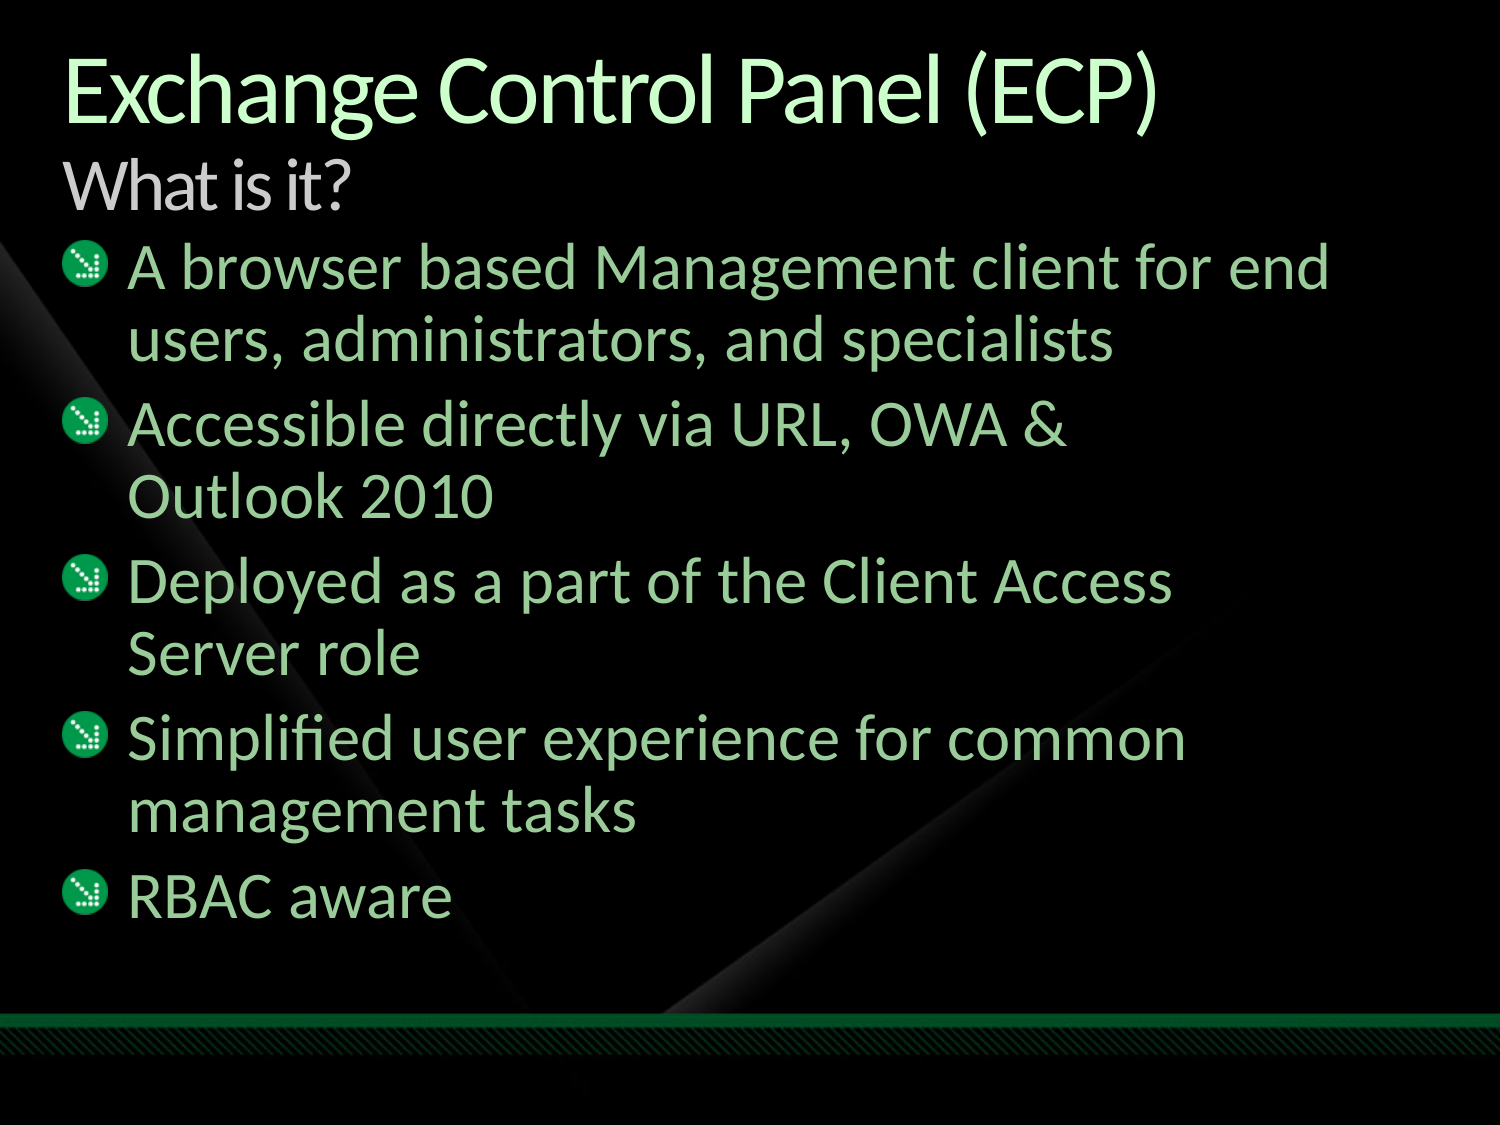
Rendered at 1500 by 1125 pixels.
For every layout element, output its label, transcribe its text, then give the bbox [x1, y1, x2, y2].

title Exchange Control Panel (ECP) What is it? [62, 37, 1438, 229]
list A browser based Management client for end users, administrators, and specialists Accessible directly via URL, OWA & Outlook 2010 Deployed as a part of the Client Access Server role Simplified user experience for common management tasks RBAC aware [62, 231, 1438, 980]
picture [0, 0, 1500, 1125]
